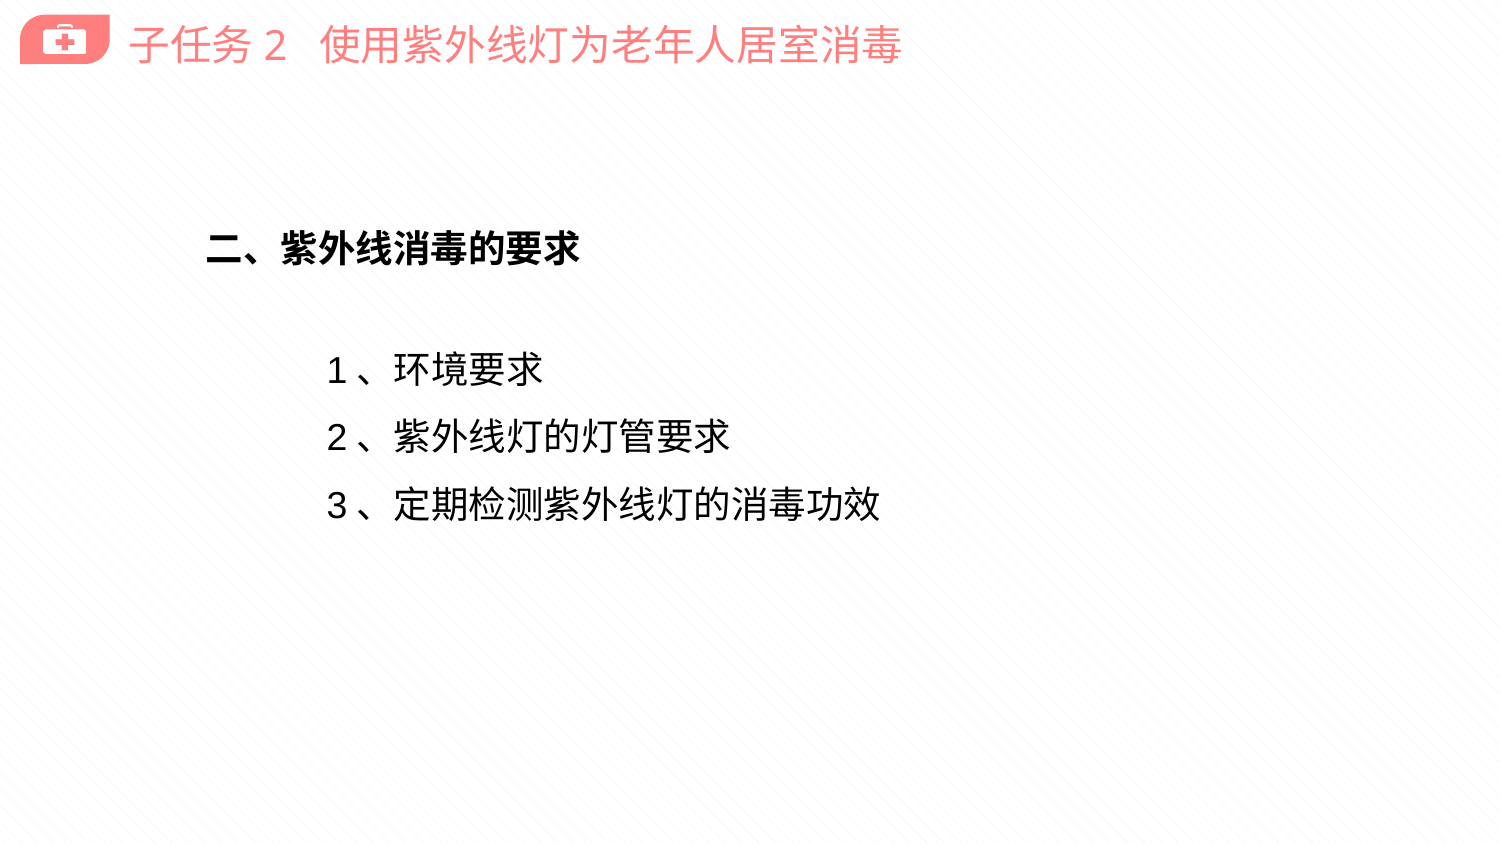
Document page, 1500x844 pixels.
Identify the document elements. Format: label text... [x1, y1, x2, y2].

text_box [19, 11, 991, 78]
text_box 二、紫外线消毒的要求 [190, 184, 941, 278]
text_box 1、环境要求 2、紫外线灯的灯管要求 3、定期检测紫外线灯的消毒功效 [268, 315, 1500, 534]
